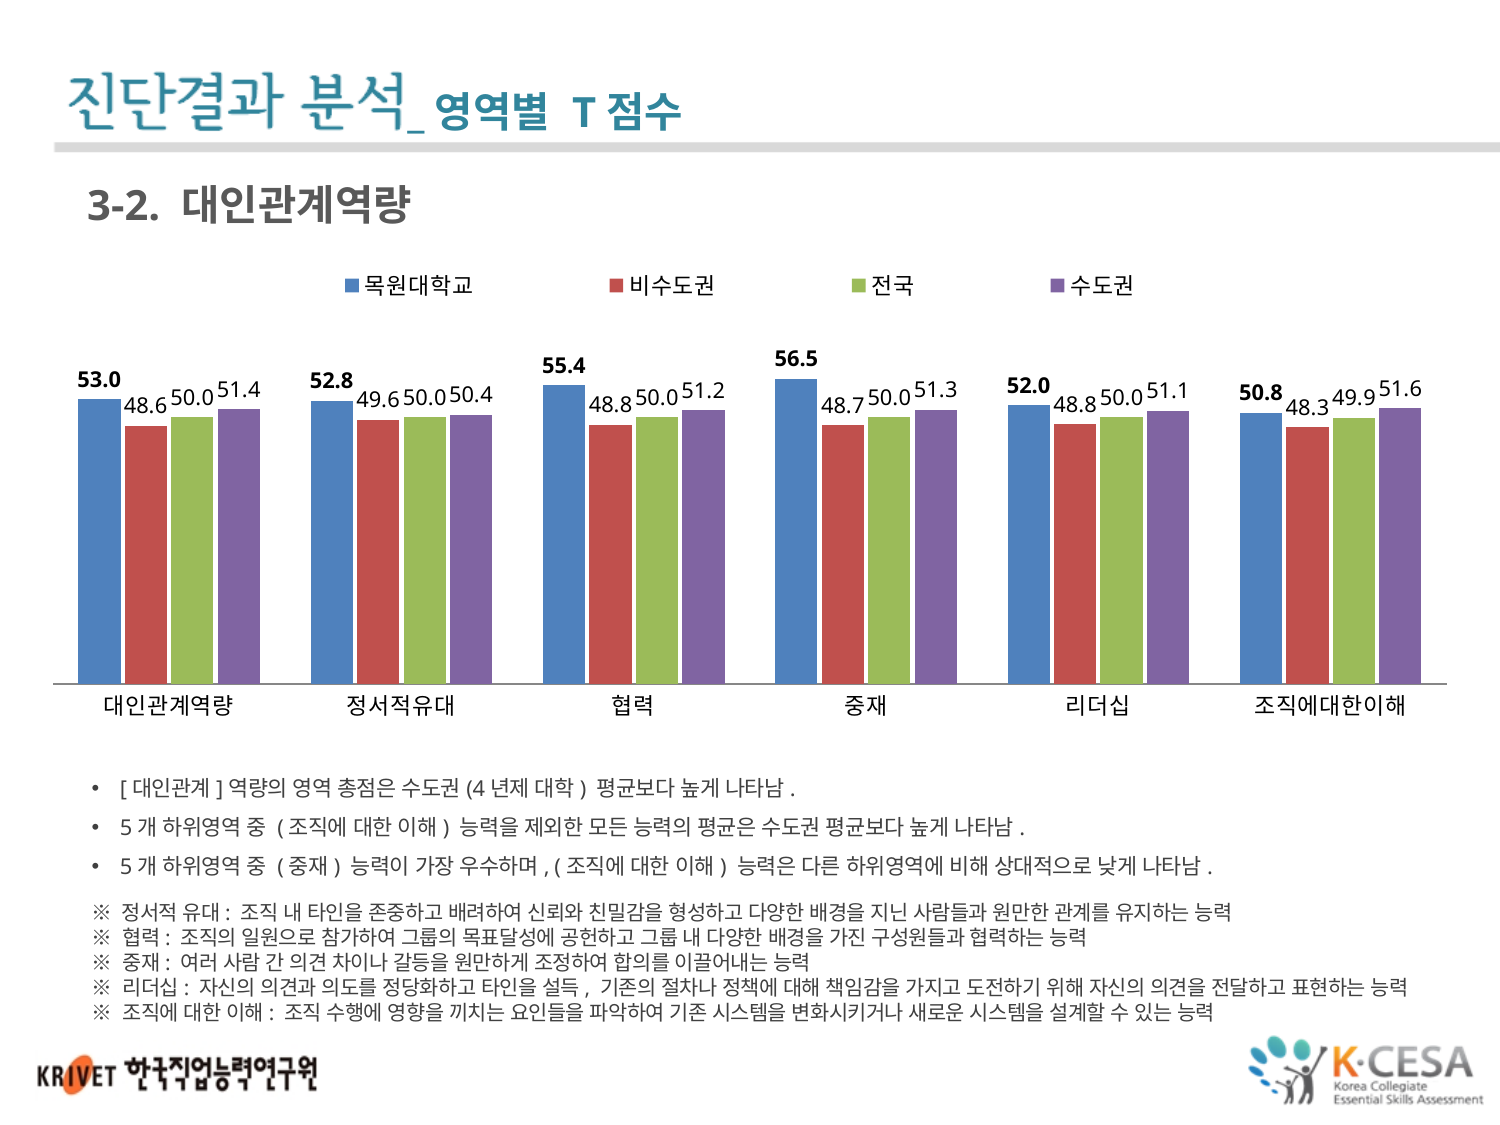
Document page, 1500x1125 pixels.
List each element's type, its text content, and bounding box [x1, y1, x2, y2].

text_box ※ 정서적 유대: 조직 내 타인을 존중하고 배려하여 신뢰와 친밀감을 형성하고 다양한 배경을 지닌 사람들과 원만한 관계를 유지하는 능력 ※ 협력: 조직의 일원으로 참가하여 그룹의 목표달성에 공헌하고 그룹 내 다양한 배경을 가진 구성원들과 협력하는 능력 ※ 중재: 여러 사람 간 의견 차이나 갈등을 원만하게 조정하여 합의를 이끌어내는 능력 ※ 리더십: 자신의 의견과 의도를 정당화하고 타인을 설득, 기존의 절차나 정책에 대해 책임감을 가지고 도전하기 위해 자신의 의견을 전달하고 표현하는 능력 ※ 조직에 대한 이해: 조직 수행에 영향을 끼치는 요인들을 파악하여 기존 시스템을 변화시키거나 새로운 시스템을 설계할 수 있는 능력 [76, 892, 1475, 1033]
picture [0, 0, 1500, 1125]
text_box [대인관계]역량의 영역 총점은 수도권(4년제 대학) 평균보다 높게 나타남. 5개 하위영역 중 (조직에 대한 이해) 능력을 제외한 모든 능력의 평균은 수도권 평균보다 높게 나타남. 5개 하위영역 중 (중재) 능력이 가장 우수하며, (조직에 대한 이해) 능력은 다른 하위영역에 비해 상대적으로 낮게 나타남. [76, 753, 1419, 887]
chart [29, 255, 1471, 744]
text_box 3-2. 대인관계역량 [72, 171, 671, 236]
text_box _영역별 T점수 [392, 78, 700, 144]
